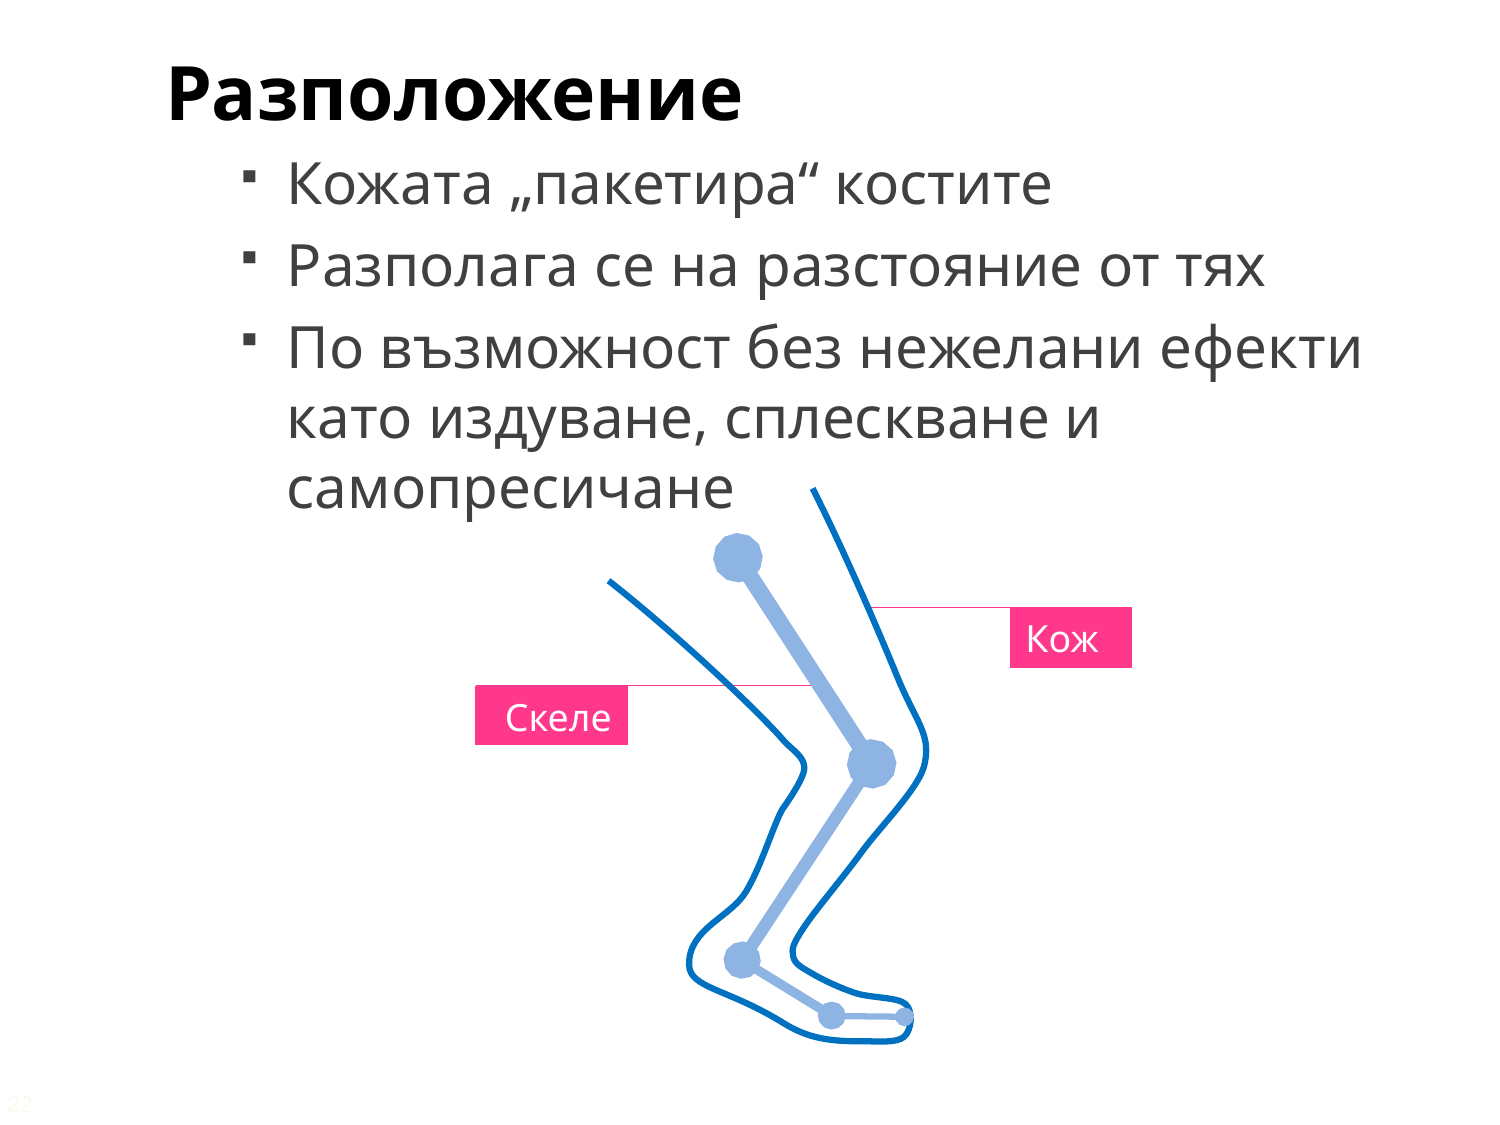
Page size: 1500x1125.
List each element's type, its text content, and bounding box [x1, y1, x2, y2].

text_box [475, 685, 732, 745]
list Разположение Кожата „пакетира“ костите Разполага се на разстояние от тях По възможност без нежелани ефекти като издуване, сплескване и самопресичане [150, 37, 1488, 1113]
text_box [909, 700, 927, 795]
text_box [785, 1025, 911, 1043]
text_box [909, 607, 1132, 668]
text_box [688, 906, 732, 998]
text_box [608, 488, 846, 683]
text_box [737, 557, 905, 1017]
